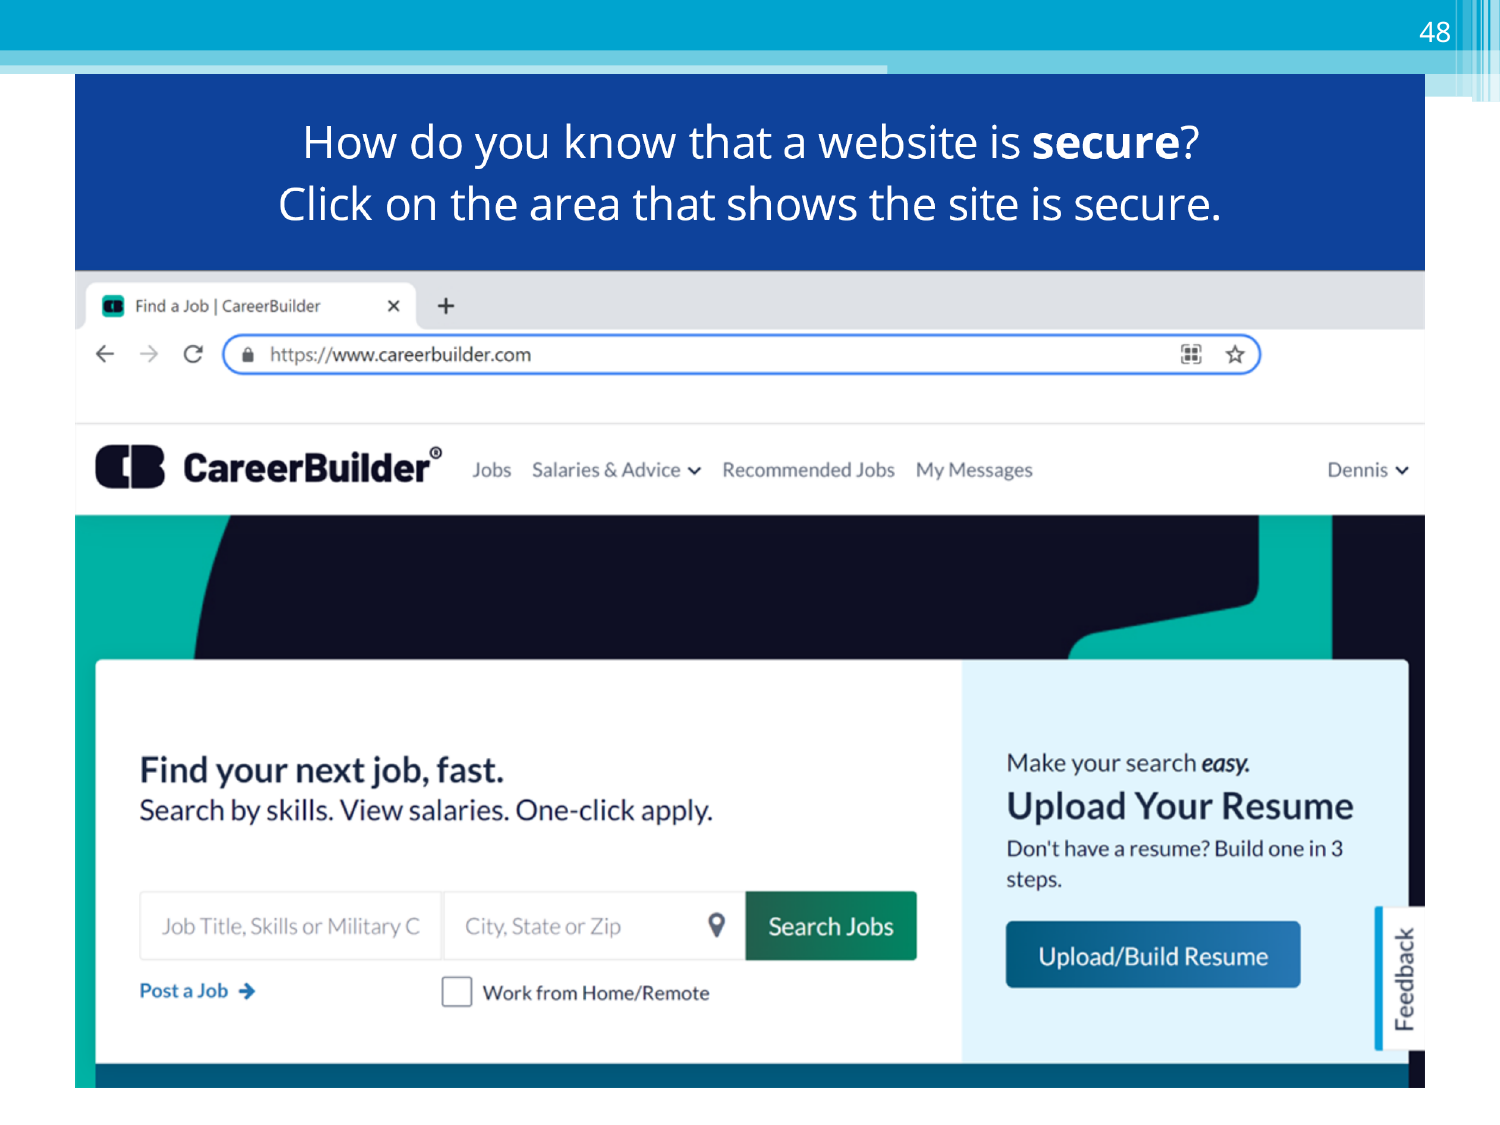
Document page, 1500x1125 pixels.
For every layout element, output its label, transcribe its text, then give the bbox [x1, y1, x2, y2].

slide_number 48 [1341, 0, 1466, 61]
picture [74, 74, 1425, 1088]
